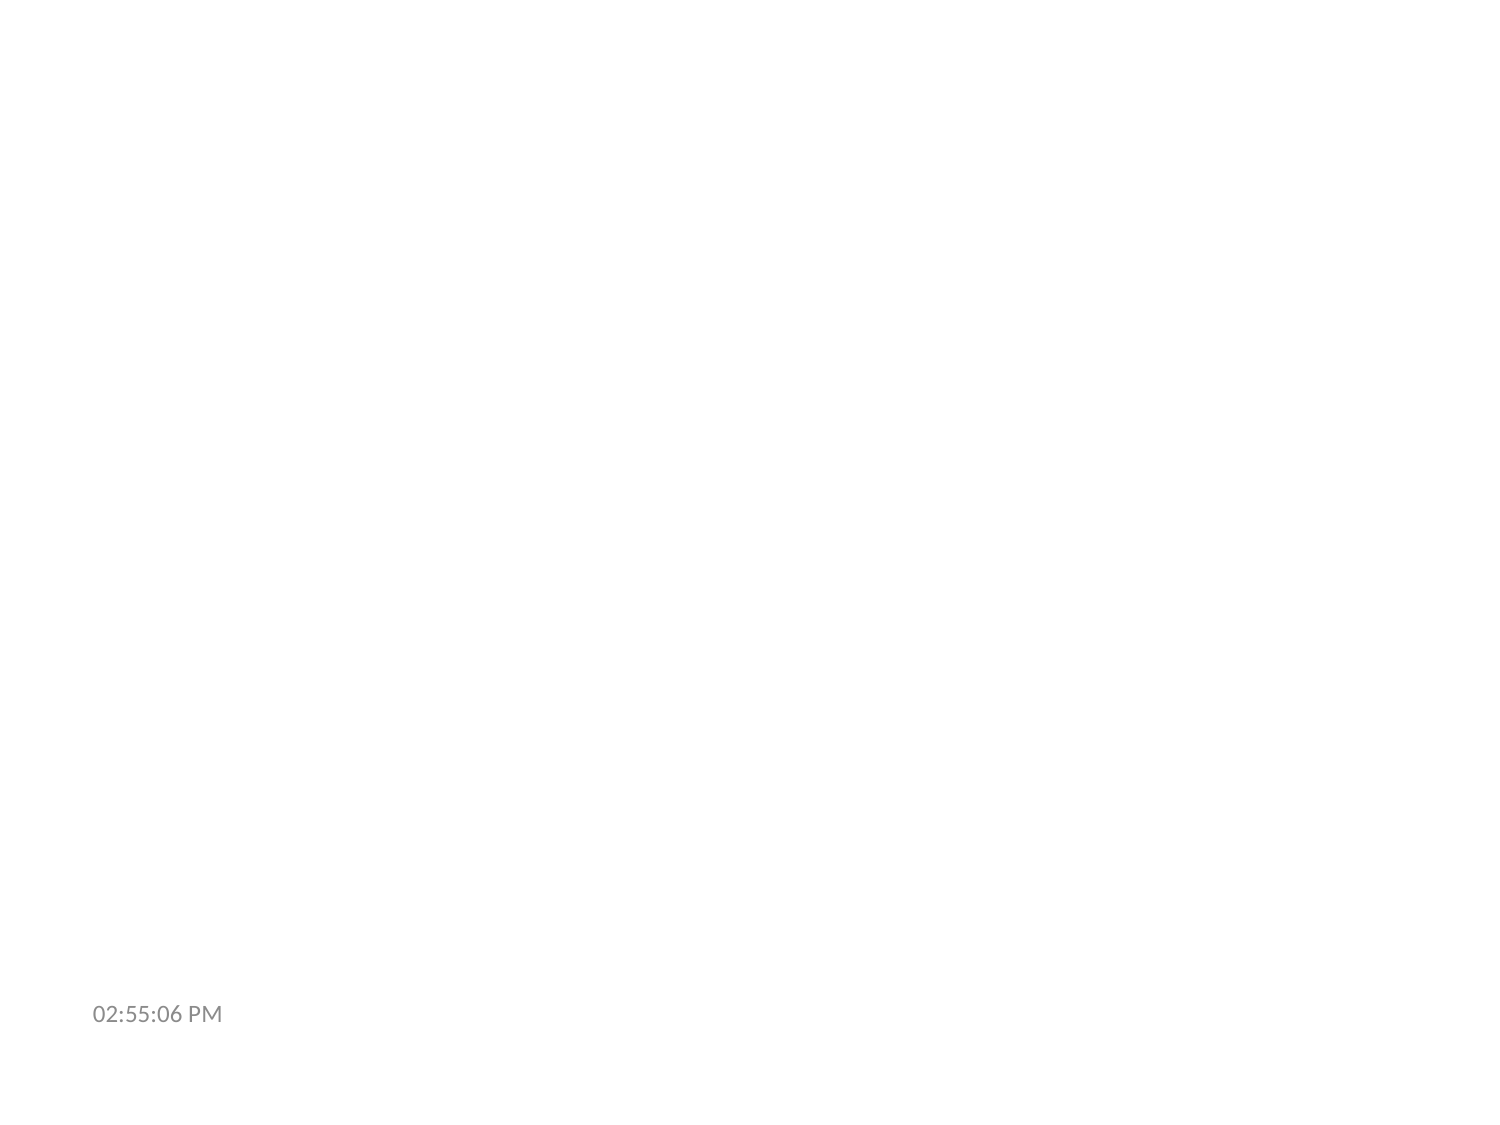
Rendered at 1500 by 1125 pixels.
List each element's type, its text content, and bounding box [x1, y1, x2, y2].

text_box 3:35:09 PM [77, 982, 428, 1043]
